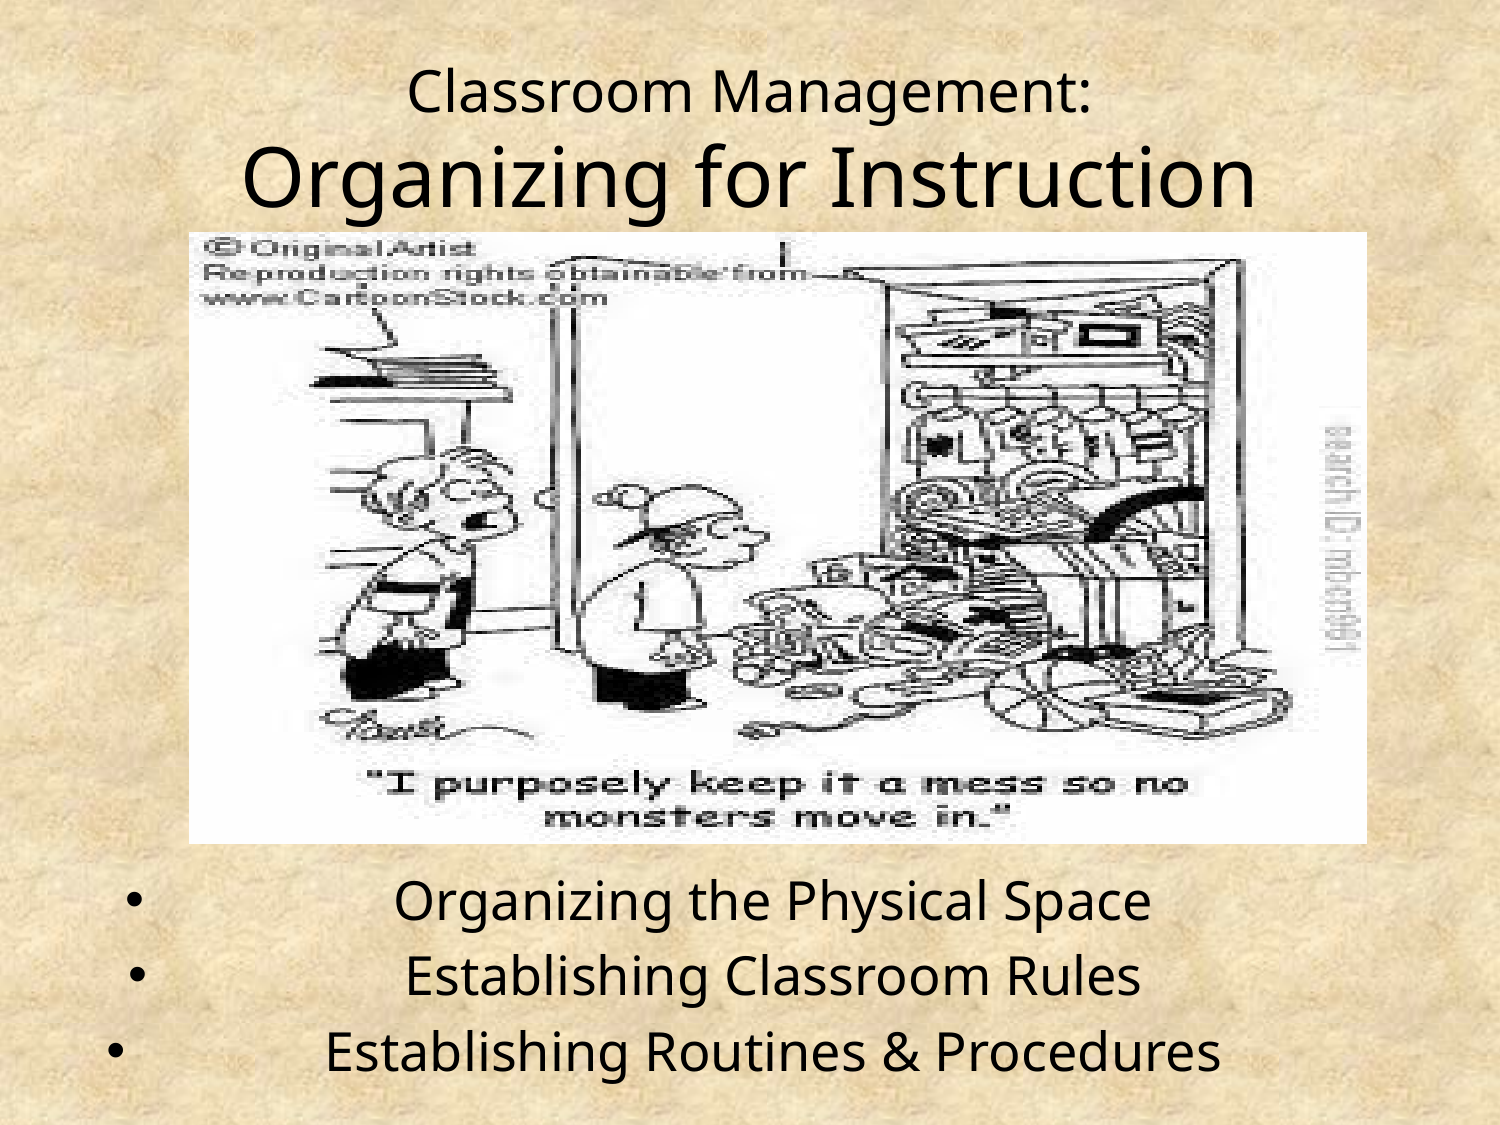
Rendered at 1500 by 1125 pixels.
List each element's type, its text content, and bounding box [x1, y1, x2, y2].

list Organizing the Physical Space Establishing Classroom Rules Establishing Routines & Procedures [75, 783, 1425, 1100]
picture [0, 0, 1500, 1125]
title Classroom Management: Organizing for Instruction [75, 45, 1425, 233]
